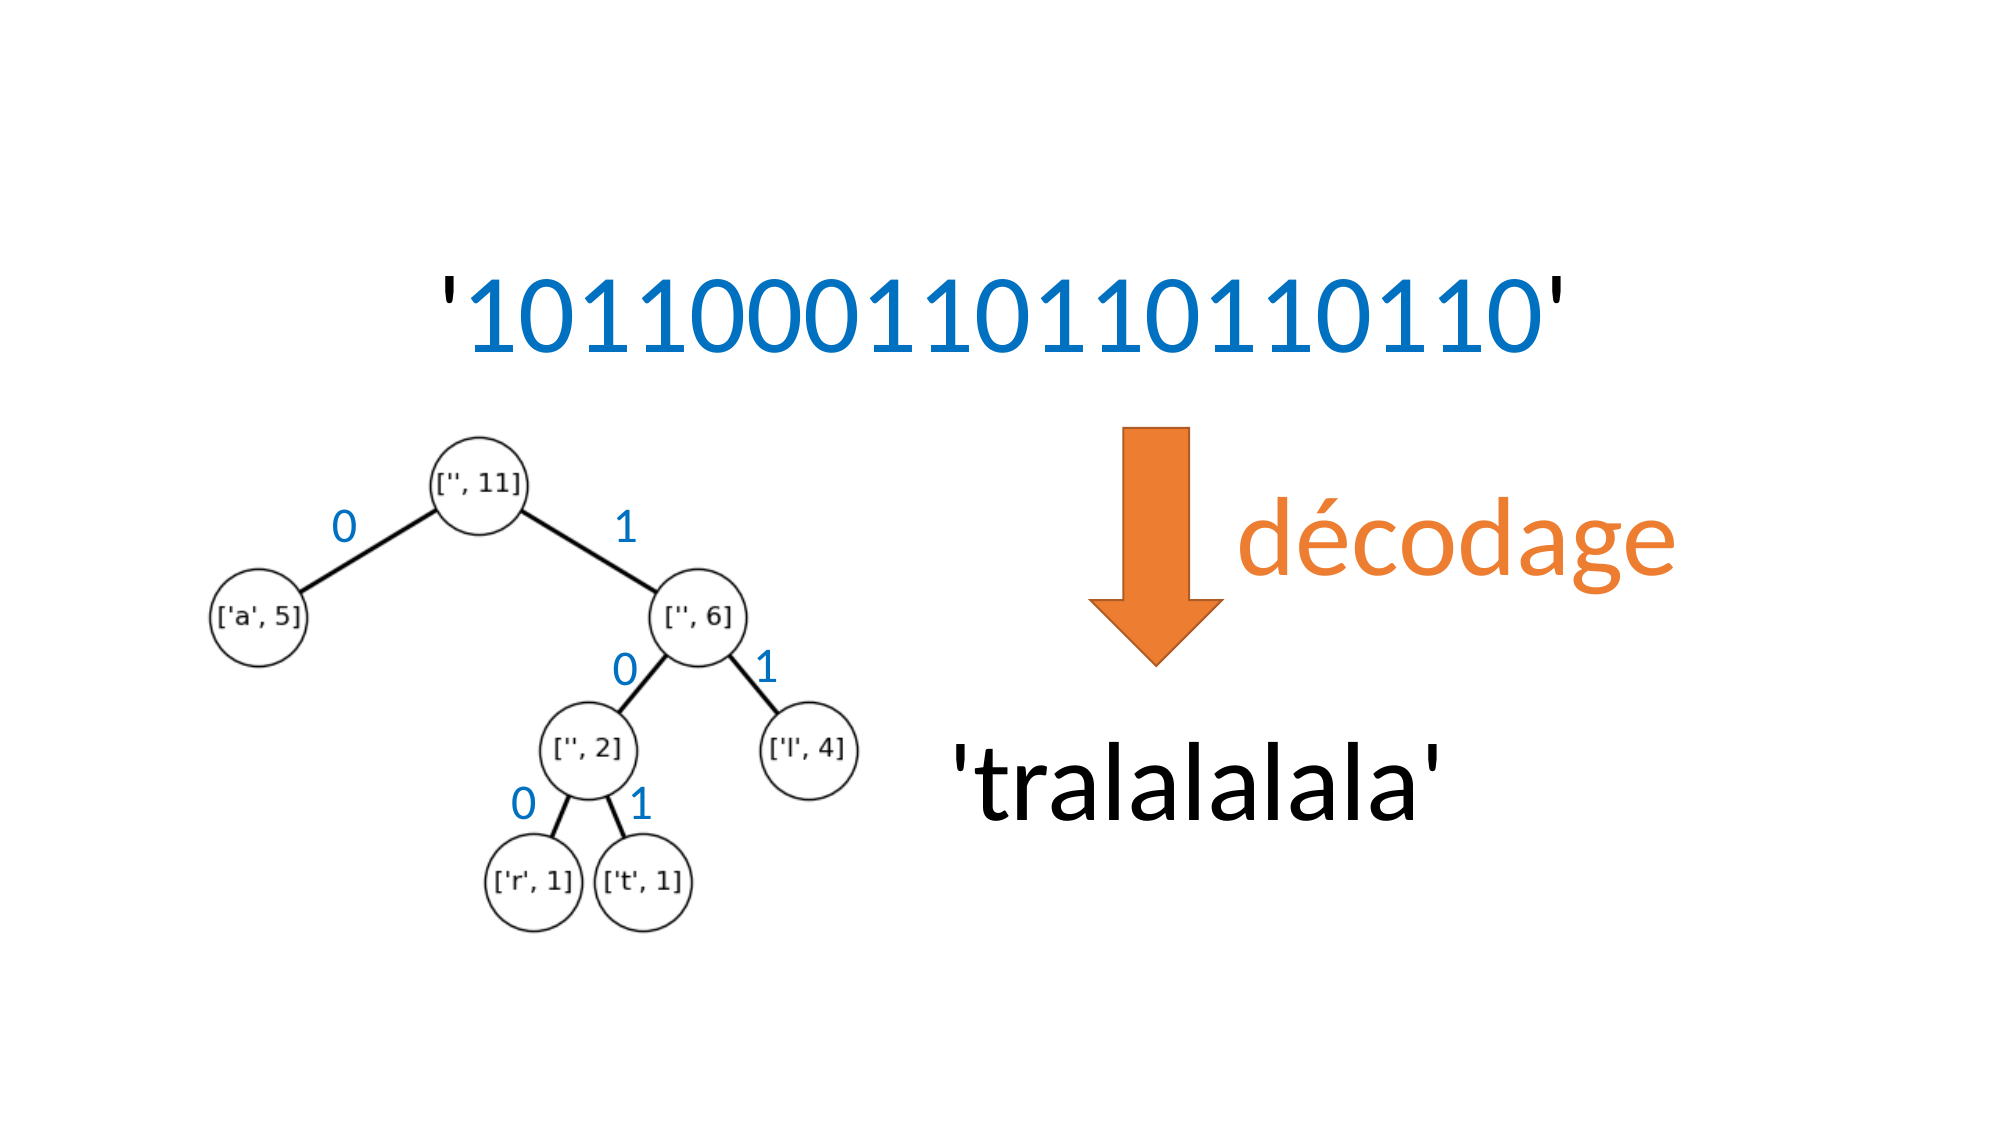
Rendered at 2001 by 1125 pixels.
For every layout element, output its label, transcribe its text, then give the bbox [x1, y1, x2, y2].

text_box 'tralalalala' [933, 700, 1477, 851]
text_box '1011000110110110110' [422, 232, 1745, 383]
text_box [1087, 426, 1222, 668]
picture [169, 420, 879, 948]
text_box décodage [1222, 456, 1766, 606]
